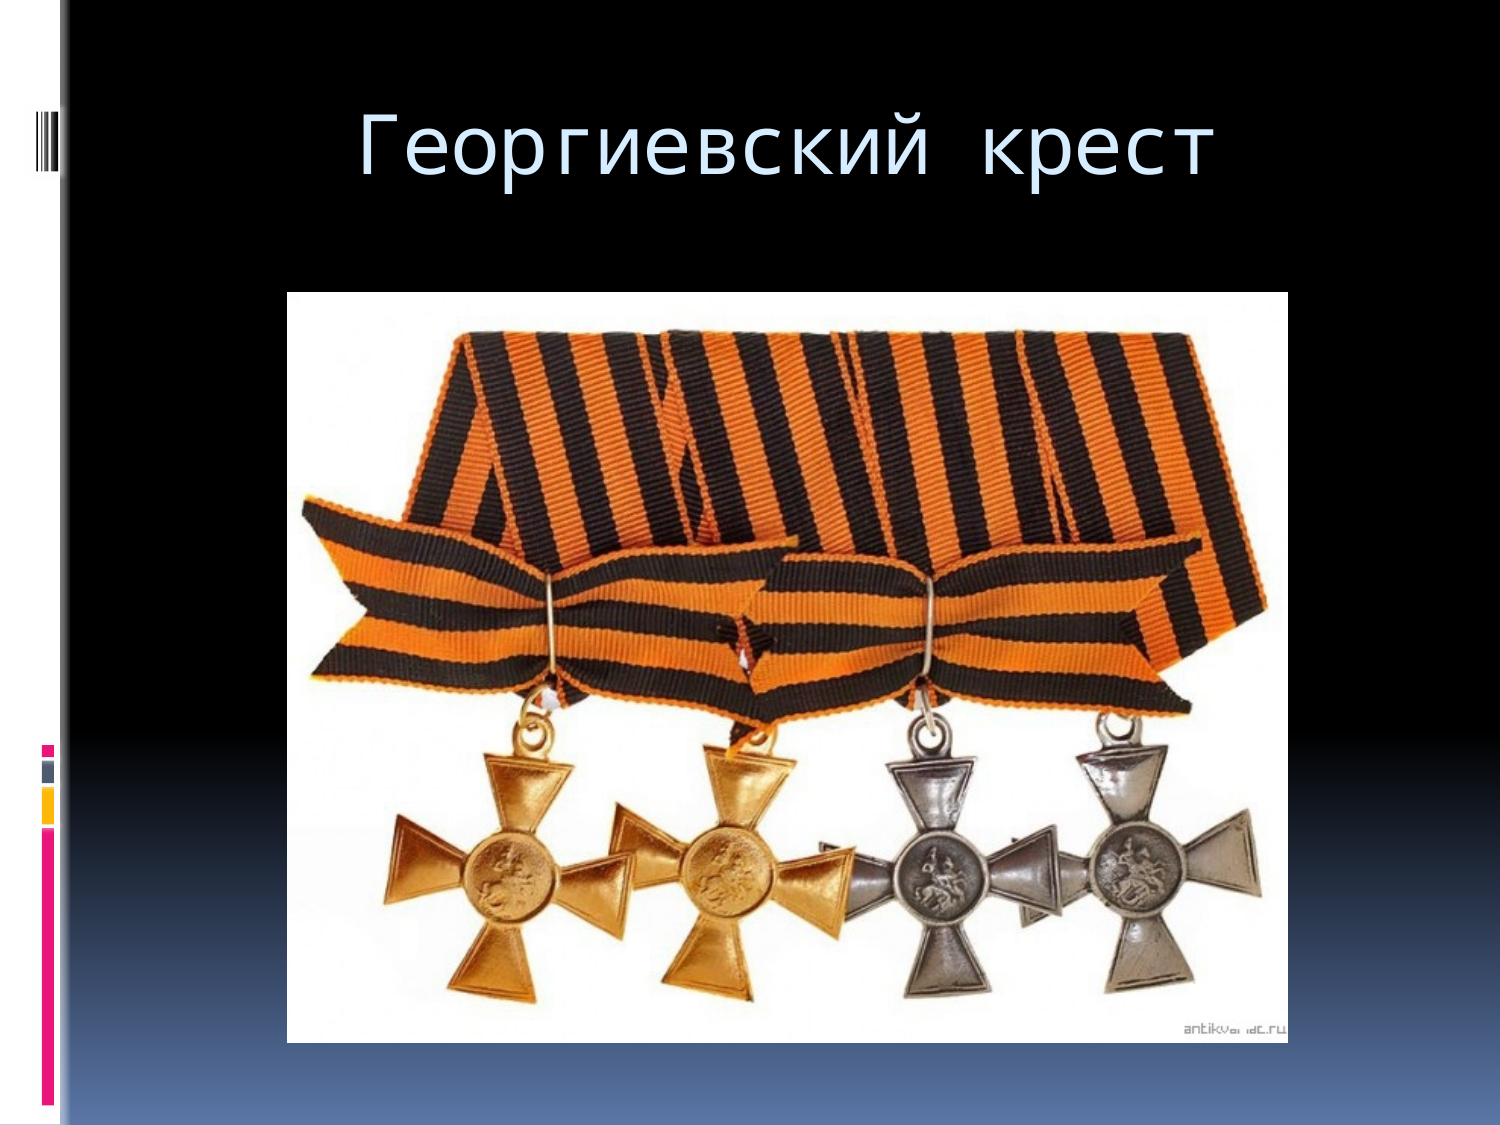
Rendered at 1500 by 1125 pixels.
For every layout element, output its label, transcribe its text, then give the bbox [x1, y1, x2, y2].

title Георгиевский крест [150, 83, 1425, 234]
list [287, 292, 1288, 1044]
